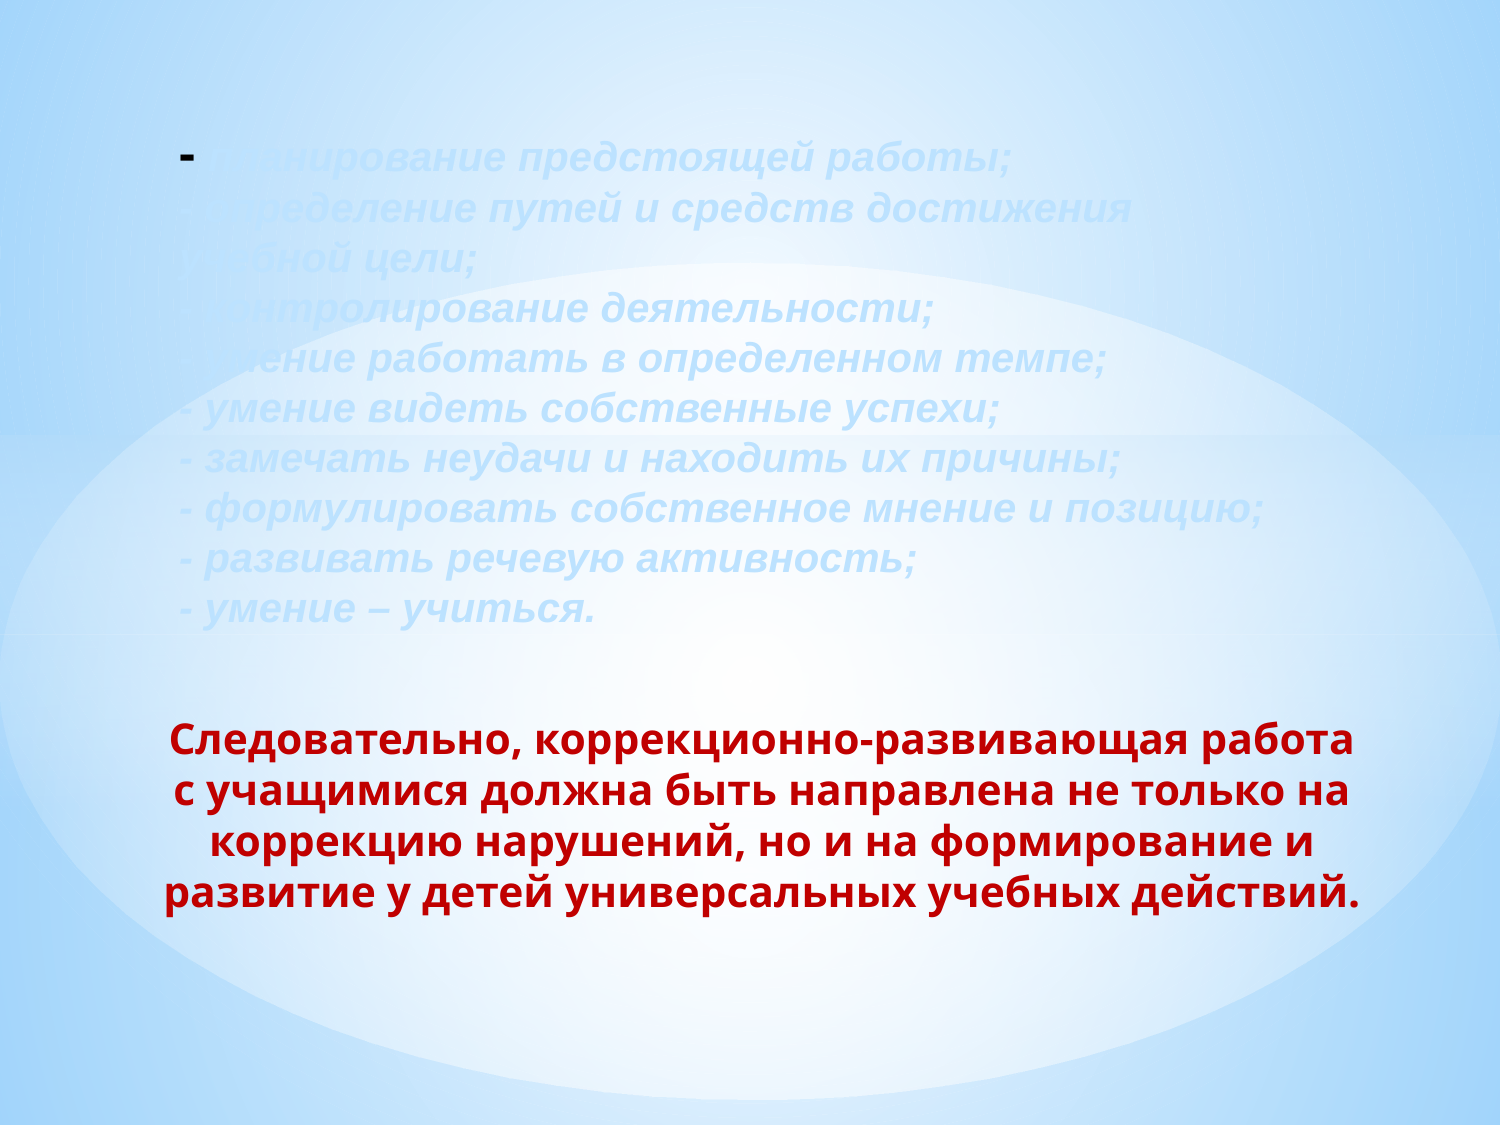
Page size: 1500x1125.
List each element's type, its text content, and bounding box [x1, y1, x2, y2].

subtitle Следовательно, коррекционно-развивающая работа с учащимися должна быть направлена не только на коррекцию нарушений, но и на формирование и развитие у детей универсальных учебных действий. [147, 704, 1376, 974]
title - планирование предстоящей работы; - определение путей и средств достижения учебной цели; - контролирование деятельности; - умение работать в определенном темпе; - умение видеть собственные успехи; - замечать неудачи и находить их причины; - формулировать собственное мнение и позицию; - развивать речевую активность; - умение – учиться. [134, 113, 1312, 705]
